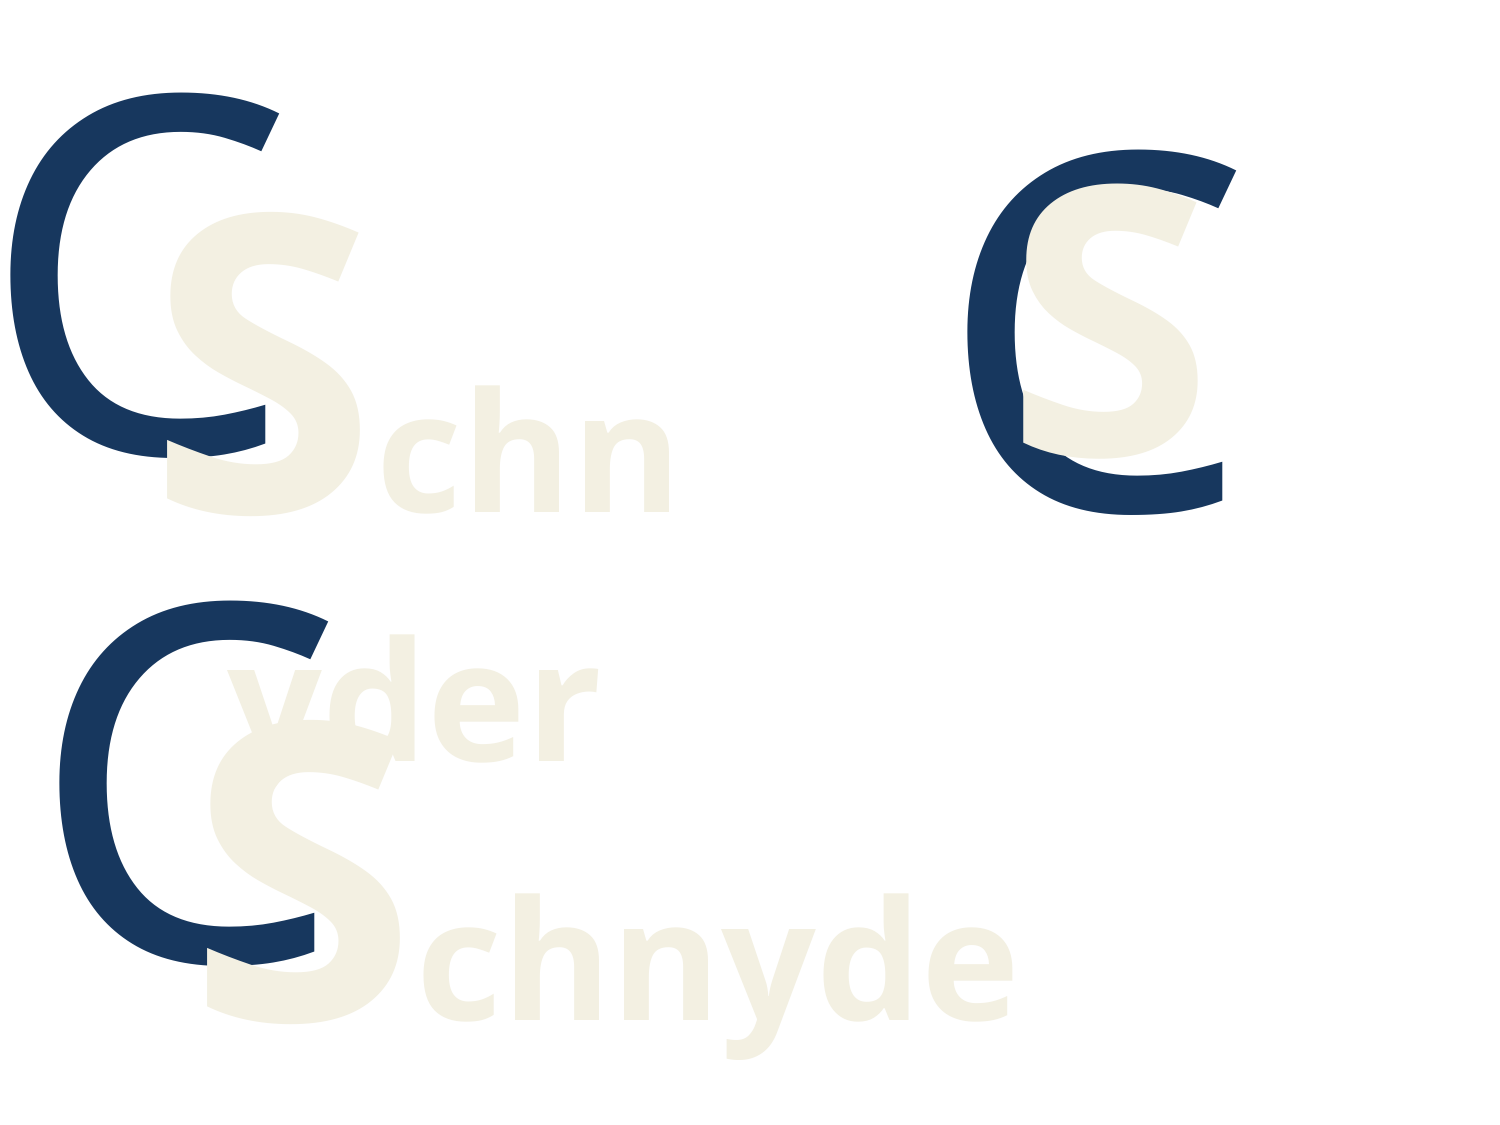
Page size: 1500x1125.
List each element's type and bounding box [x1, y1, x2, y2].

text_box [0, 455, 1058, 1125]
text_box [761, 5, 1428, 625]
text_box [0, 0, 717, 454]
